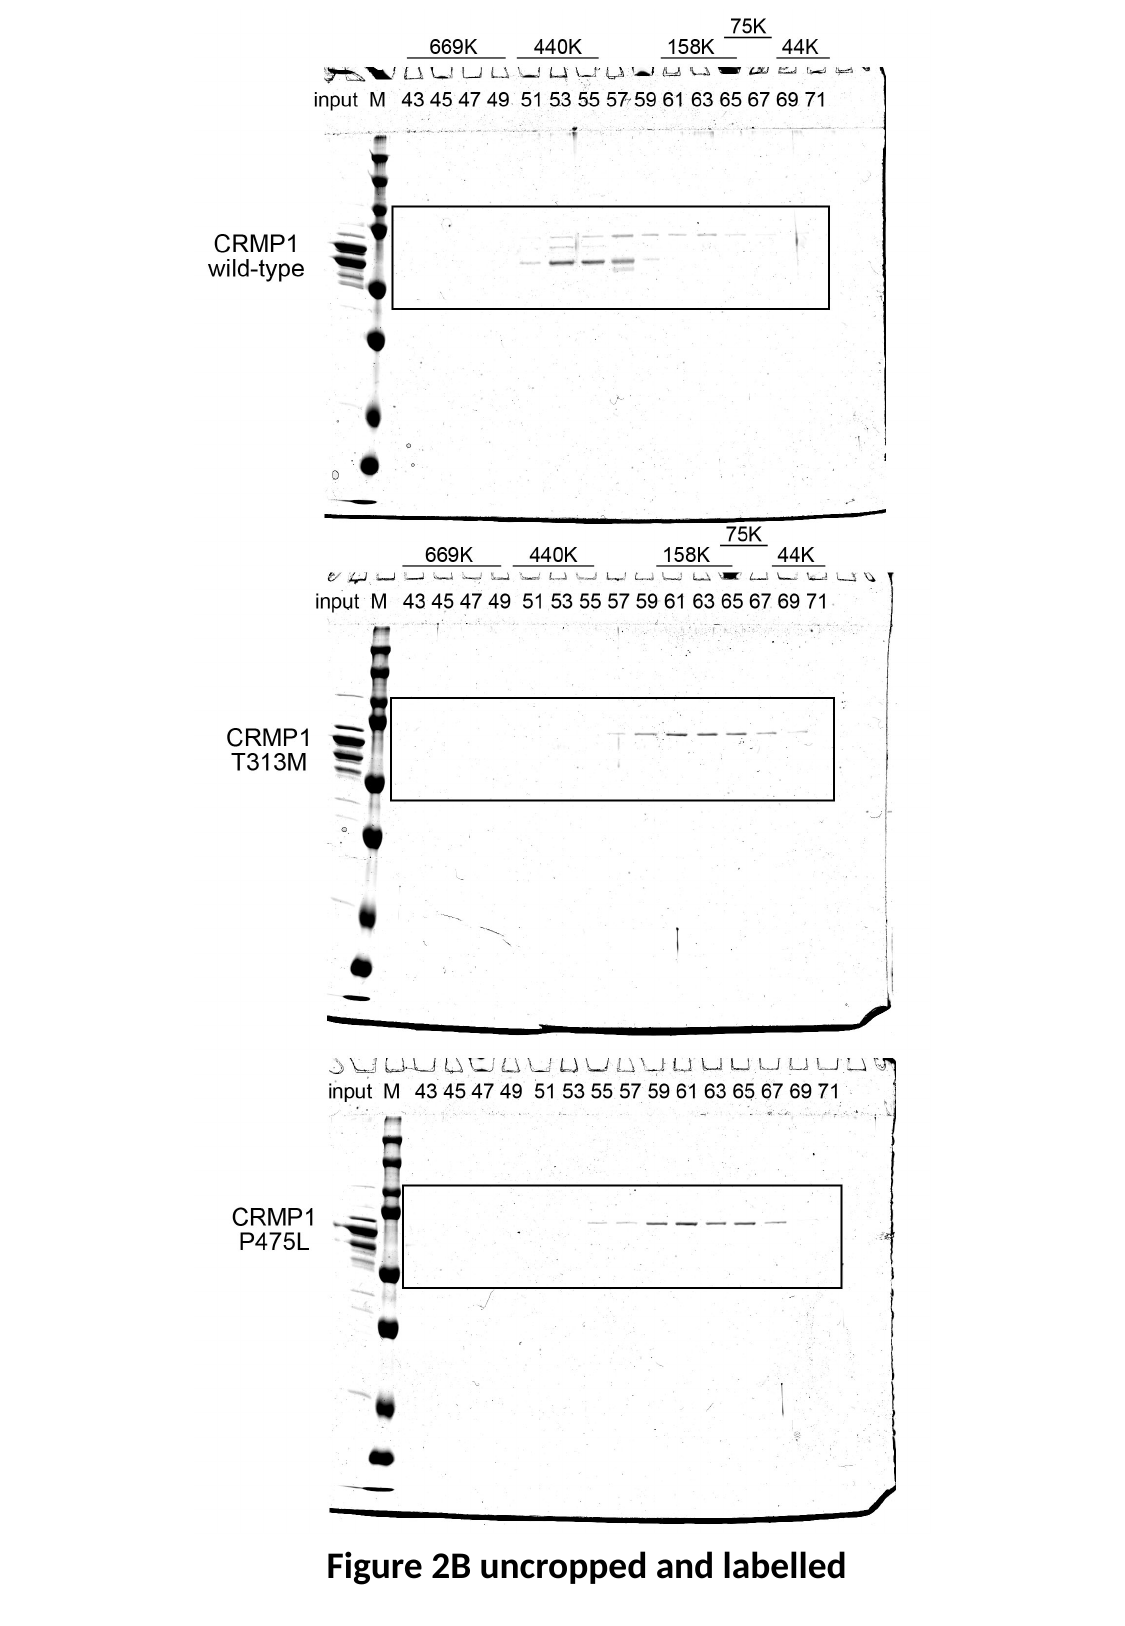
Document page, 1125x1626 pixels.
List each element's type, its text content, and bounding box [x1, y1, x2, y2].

picture [194, 9, 931, 1534]
text_box Figure 2B uncropped and labelled [311, 1533, 976, 1594]
